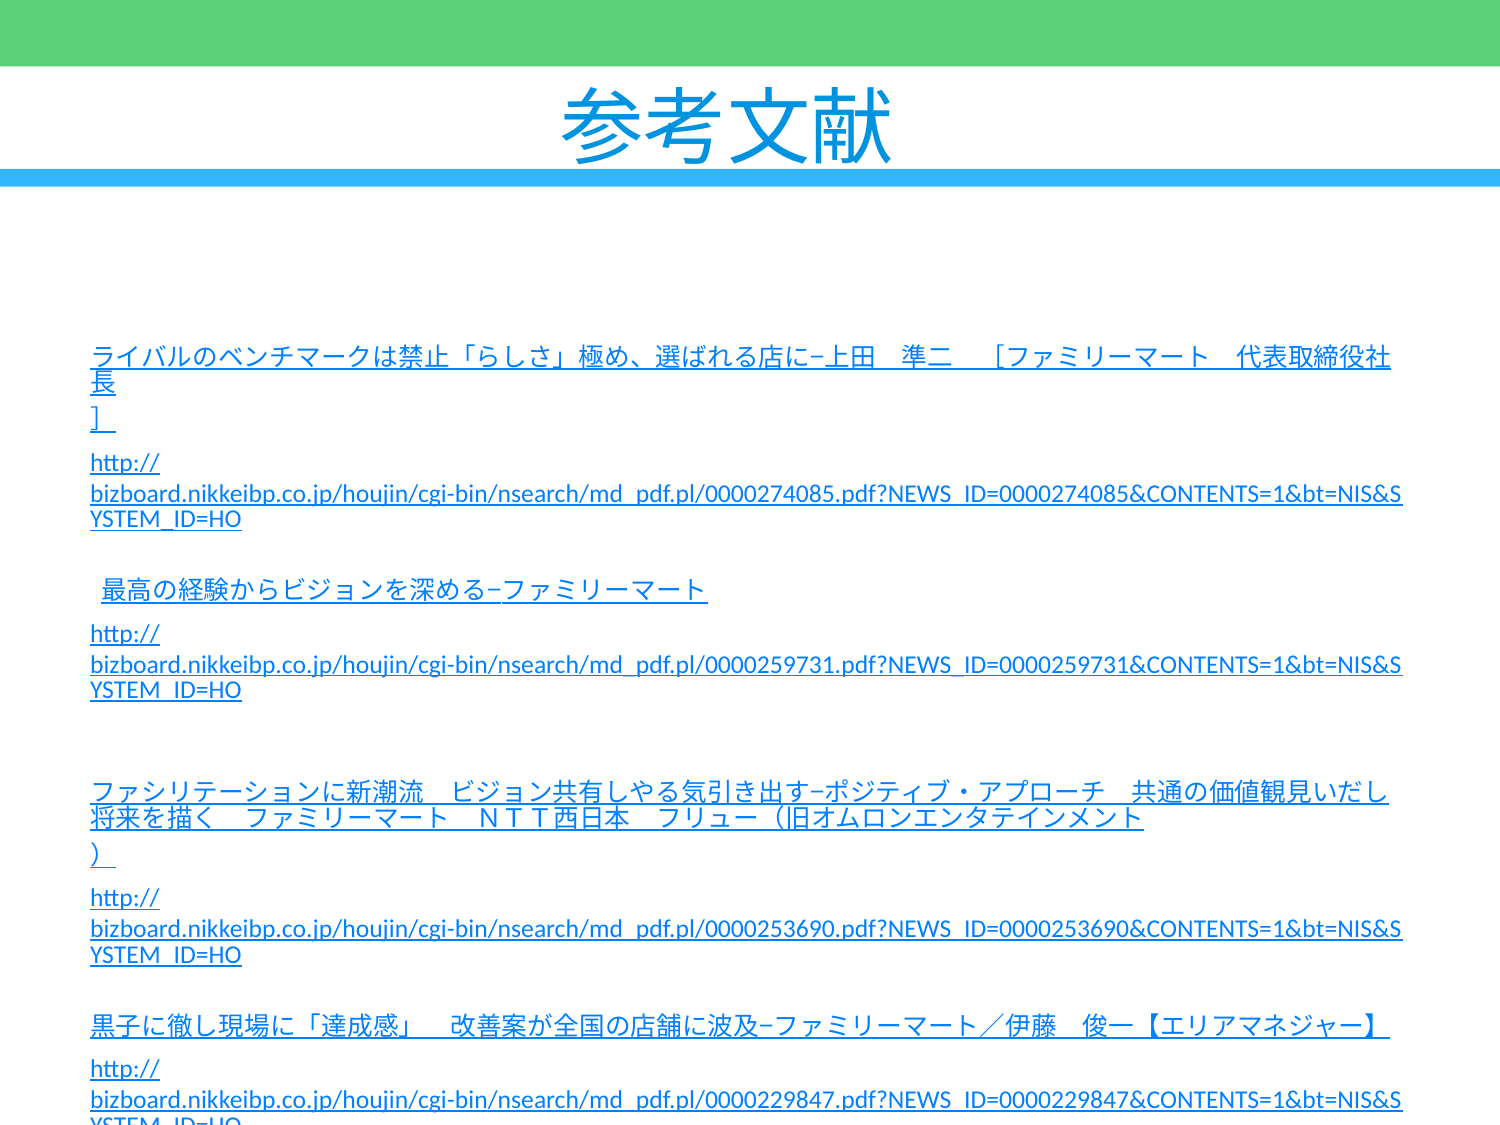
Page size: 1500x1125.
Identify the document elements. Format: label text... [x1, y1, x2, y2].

text_box [0, 0, 1500, 68]
list ライバルのベンチマークは禁止「らしさ」極め、選ばれる店に−上田 準二 ［ファミリーマート 代表取締役社長］ http://bizboard.nikkeibp.co.jp/houjin/cgi-bin/nsearch/md_pdf.pl/0000274085.pdf?NEWS_ID=0000274085&CONTENTS=1&bt=NIS&SYSTEM_ID=HO 最高の経験からビジョンを深める−ファミリーマート http://bizboard.nikkeibp.co.jp/houjin/cgi-bin/nsearch/md_pdf.pl/0000259731.pdf?NEWS_ID=0000259731&CONTENTS=1&bt=NIS&SYSTEM_ID=HO ファシリテーションに新潮流 ビジョン共有しやる気引き出す−ポジティブ・アプローチ 共通の価値観見いだし将来を描く ファミリーマート ＮＴＴ西日本 フリュー（旧オムロンエンタテインメント） http://bizboard.nikkeibp.co.jp/houjin/cgi-bin/nsearch/md_pdf.pl/0000253690.pdf?NEWS_ID=0000253690&CONTENTS=1&bt=NIS&SYSTEM_ID=HO 黒子に徹し現場に「達成感」 改善案が全国の店舗に波及−ファミリーマート／伊藤 俊一【エリアマネジャー】 http://bizboard.nikkeibp.co.jp/houjin/cgi-bin/nsearch/md_pdf.pl/0000229847.pdf?NEWS_ID=0000229847&CONTENTS=1&bt=NIS&SYSTEM_ID=HO [75, 262, 1425, 1005]
title 参考文献 [64, 70, 1390, 167]
text_box [0, 167, 1500, 189]
